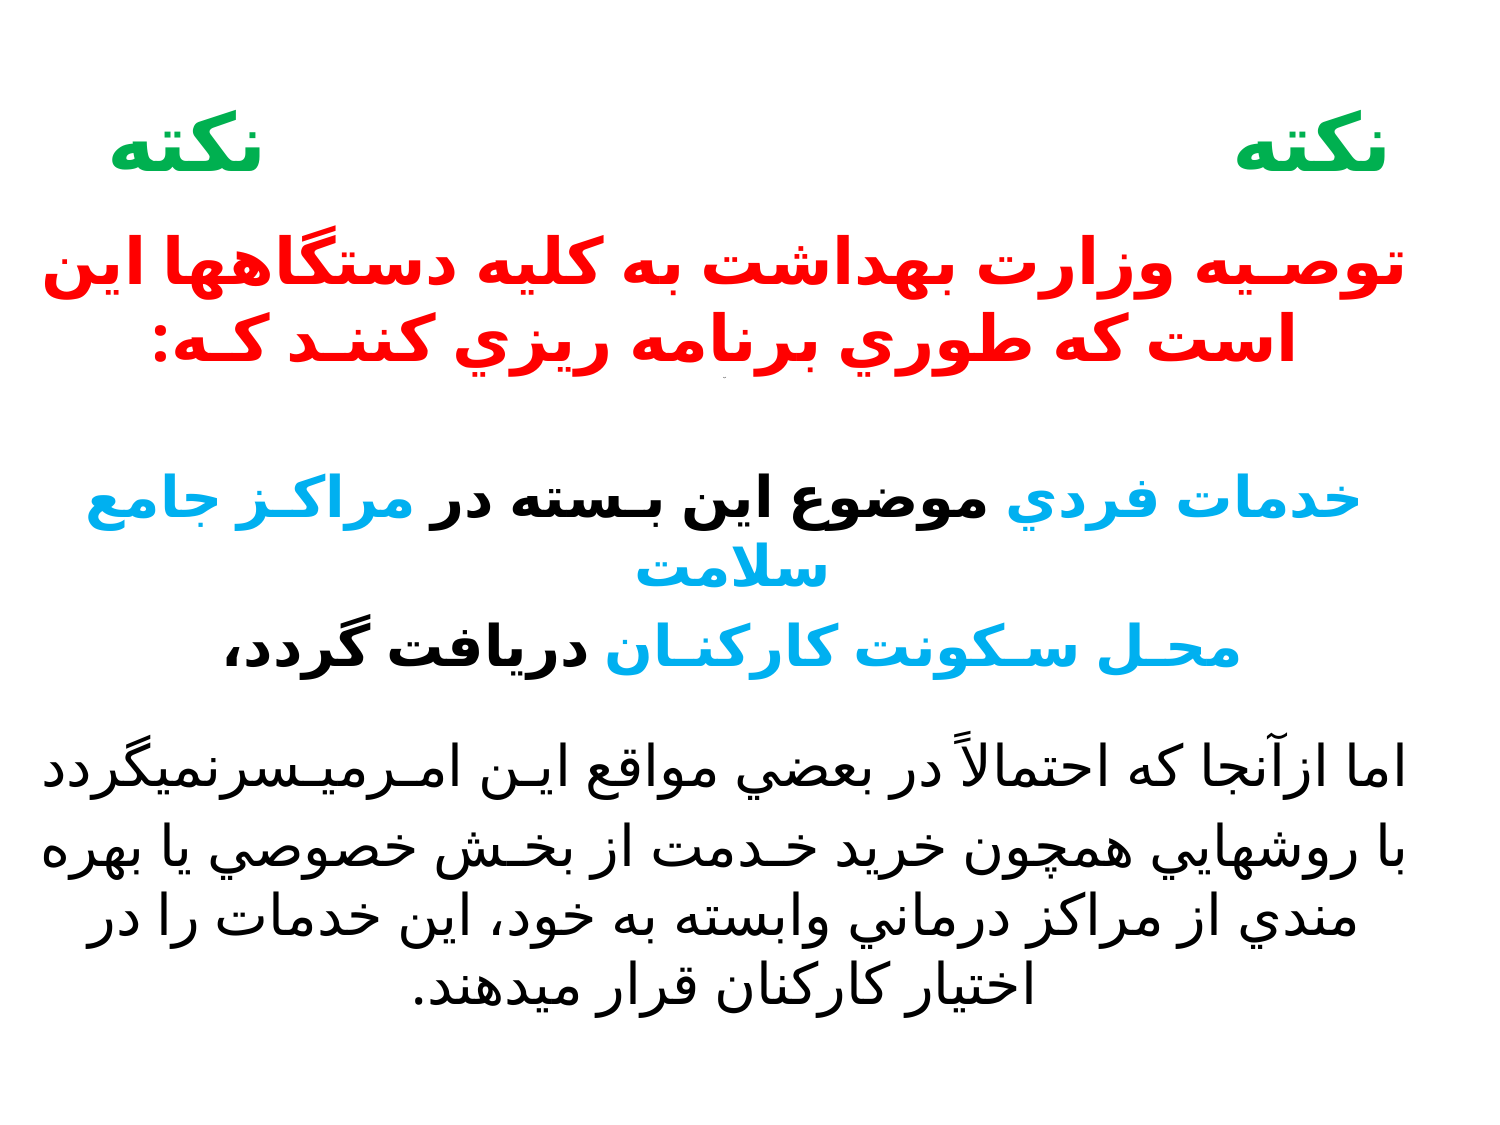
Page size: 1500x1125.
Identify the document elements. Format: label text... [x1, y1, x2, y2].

title نکته نکته [75, 45, 1425, 212]
list توصـيه وزارت بهداشت به كليه دستگاهها اين است كه طوري برنامه ريزي كننـد كـه: ب خدمات فردي موضوع اين بـسته در مراكـز جامع سلامت محـل سـكونت كاركنـان دريافت گردد، اما ازآنجا كه احتمالاً در بعضي مواقع ايـن امـرميـسرنميگردد با روشهايي همچون خريد خـدمت از بخـش خصوصي يا بهره مندي از مراكز درماني وابسته به خود، اين خدمات را در اختيار كاركنان قرار ميدهند. [24, 212, 1425, 1088]
